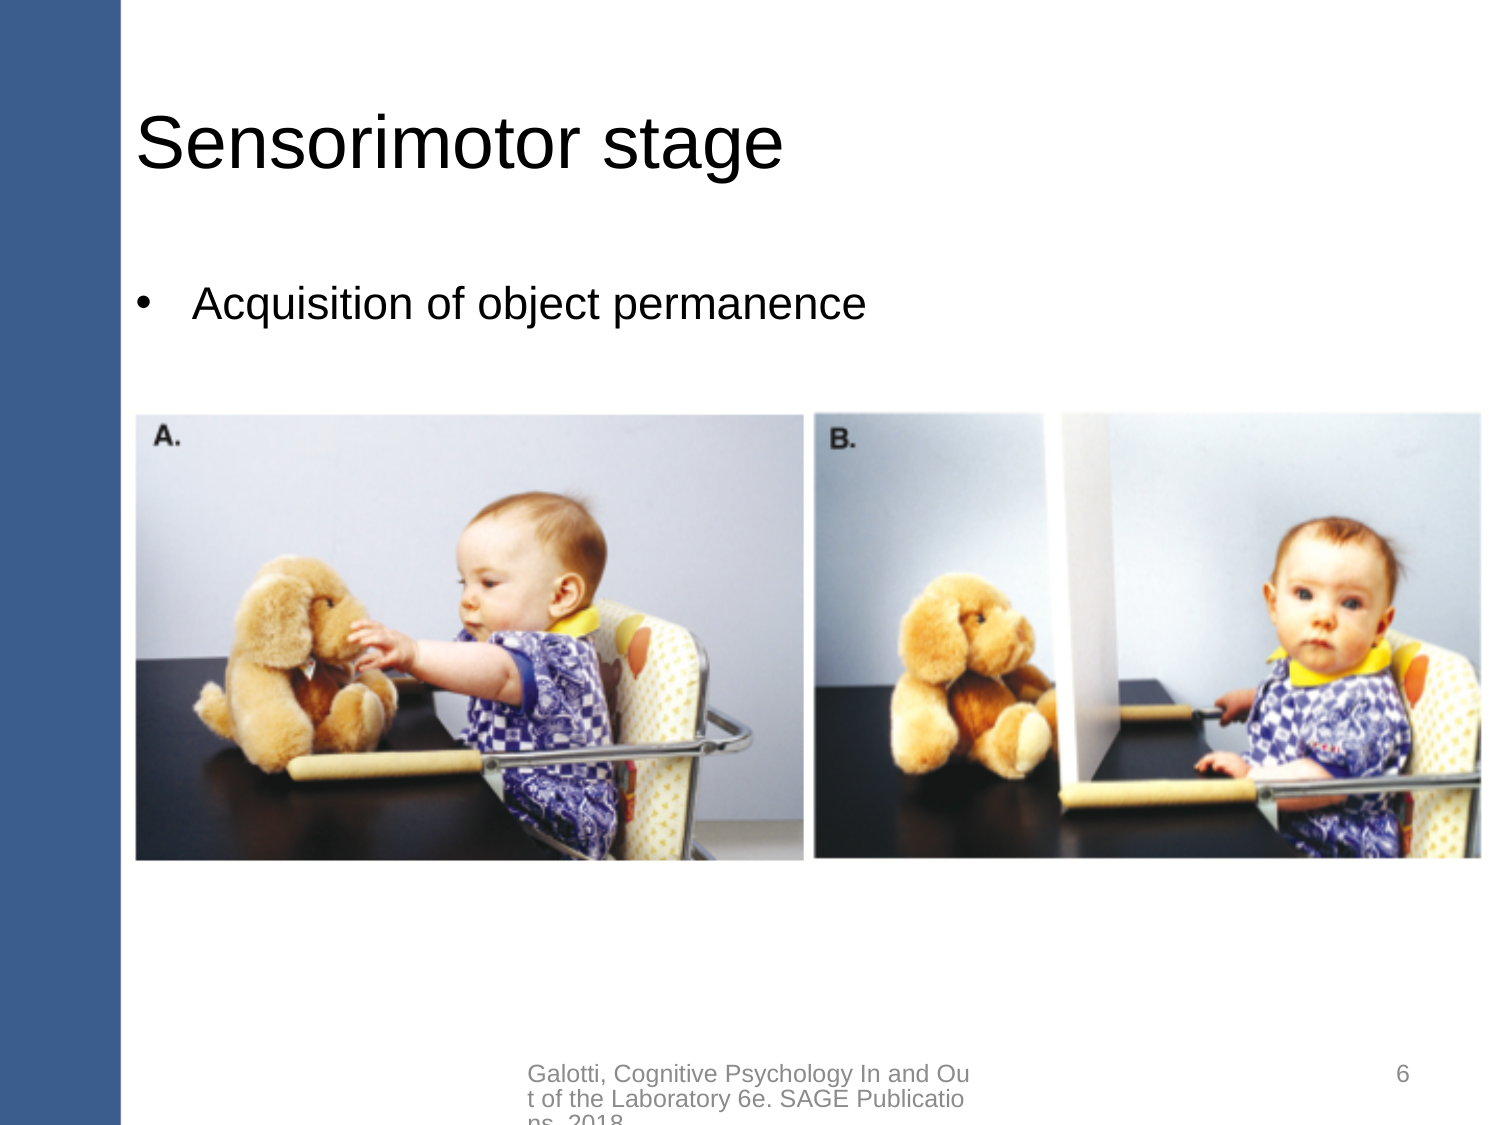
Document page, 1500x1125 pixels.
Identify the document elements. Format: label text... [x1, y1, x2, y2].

title Sensorimotor stage [120, 44, 1471, 233]
list Acquisition of object permanence [120, 266, 1471, 1009]
footer Galotti, Cognitive Psychology In and Out of the Laboratory 6e. SAGE Publications, 2018. [512, 1042, 988, 1103]
slide_number 6 [1074, 1042, 1425, 1103]
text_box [128, 408, 1482, 865]
picture [0, 0, 1500, 1125]
